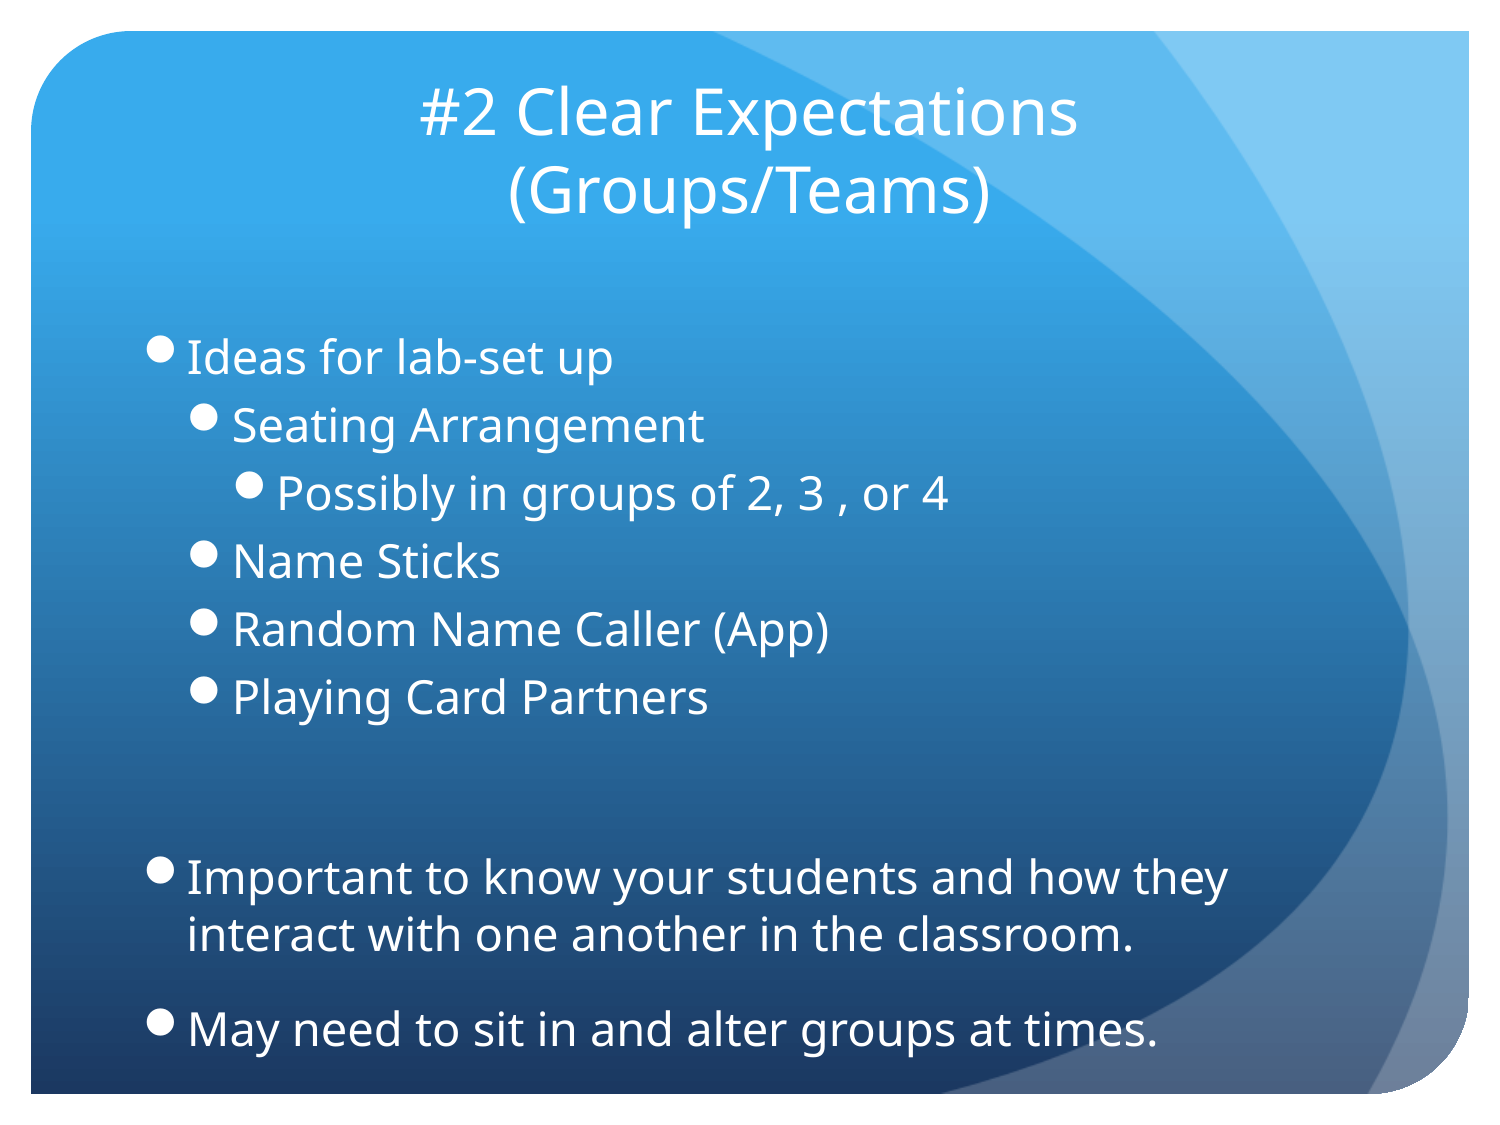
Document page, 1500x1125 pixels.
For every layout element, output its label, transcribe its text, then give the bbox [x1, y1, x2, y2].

title #2 Clear Expectations (Groups/Teams) [127, 62, 1372, 234]
picture [24, 30, 1473, 1094]
list Ideas for lab-set up Seating Arrangement Possibly in groups of 2, 3 , or 4 Name Sticks Random Name Caller (App) Playing Card Partners Important to know your students and how they interact with one another in the classroom. May need to sit in and alter groups at times. [127, 319, 1372, 1071]
